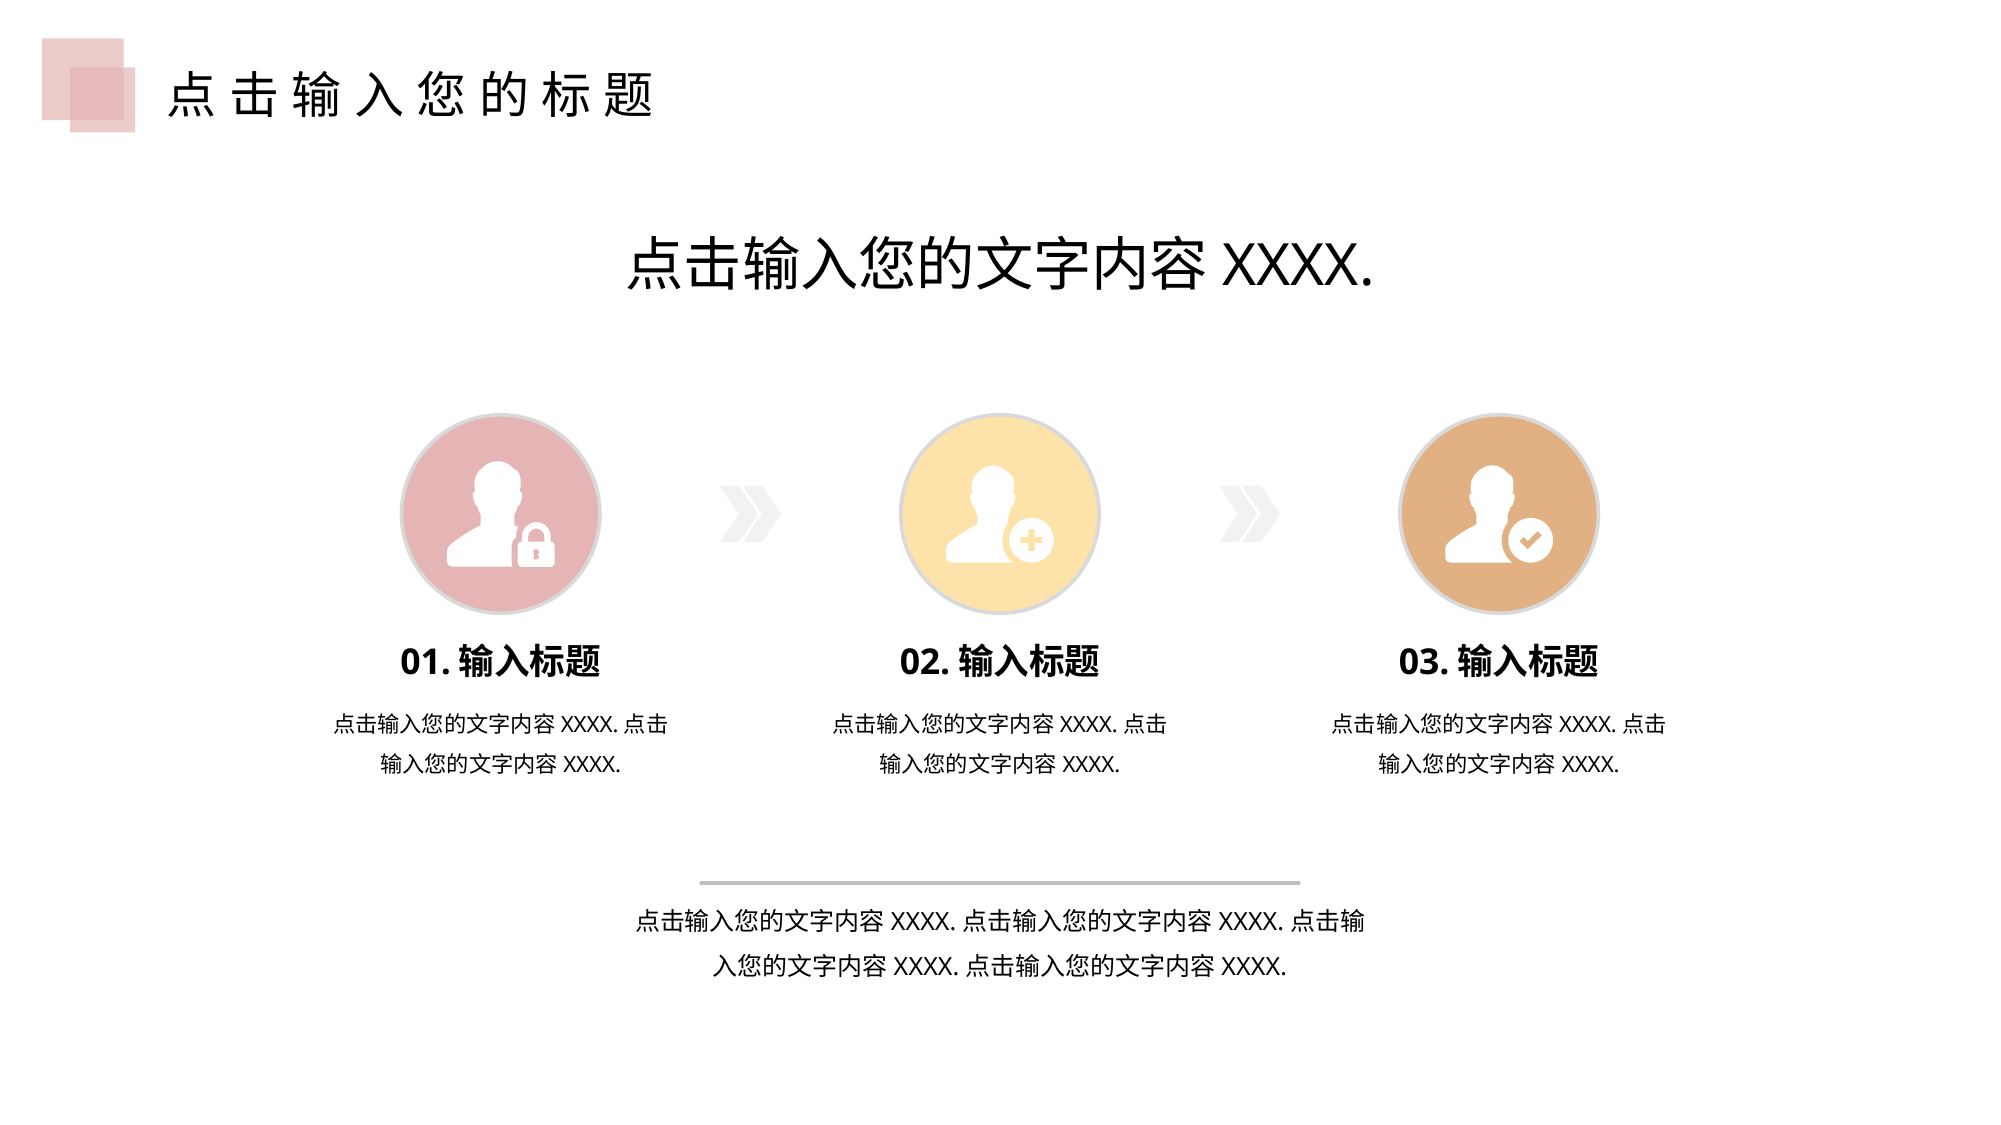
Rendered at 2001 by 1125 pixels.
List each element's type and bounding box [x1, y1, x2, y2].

text_box [110, 202, 1890, 1004]
text_box [41, 38, 832, 133]
